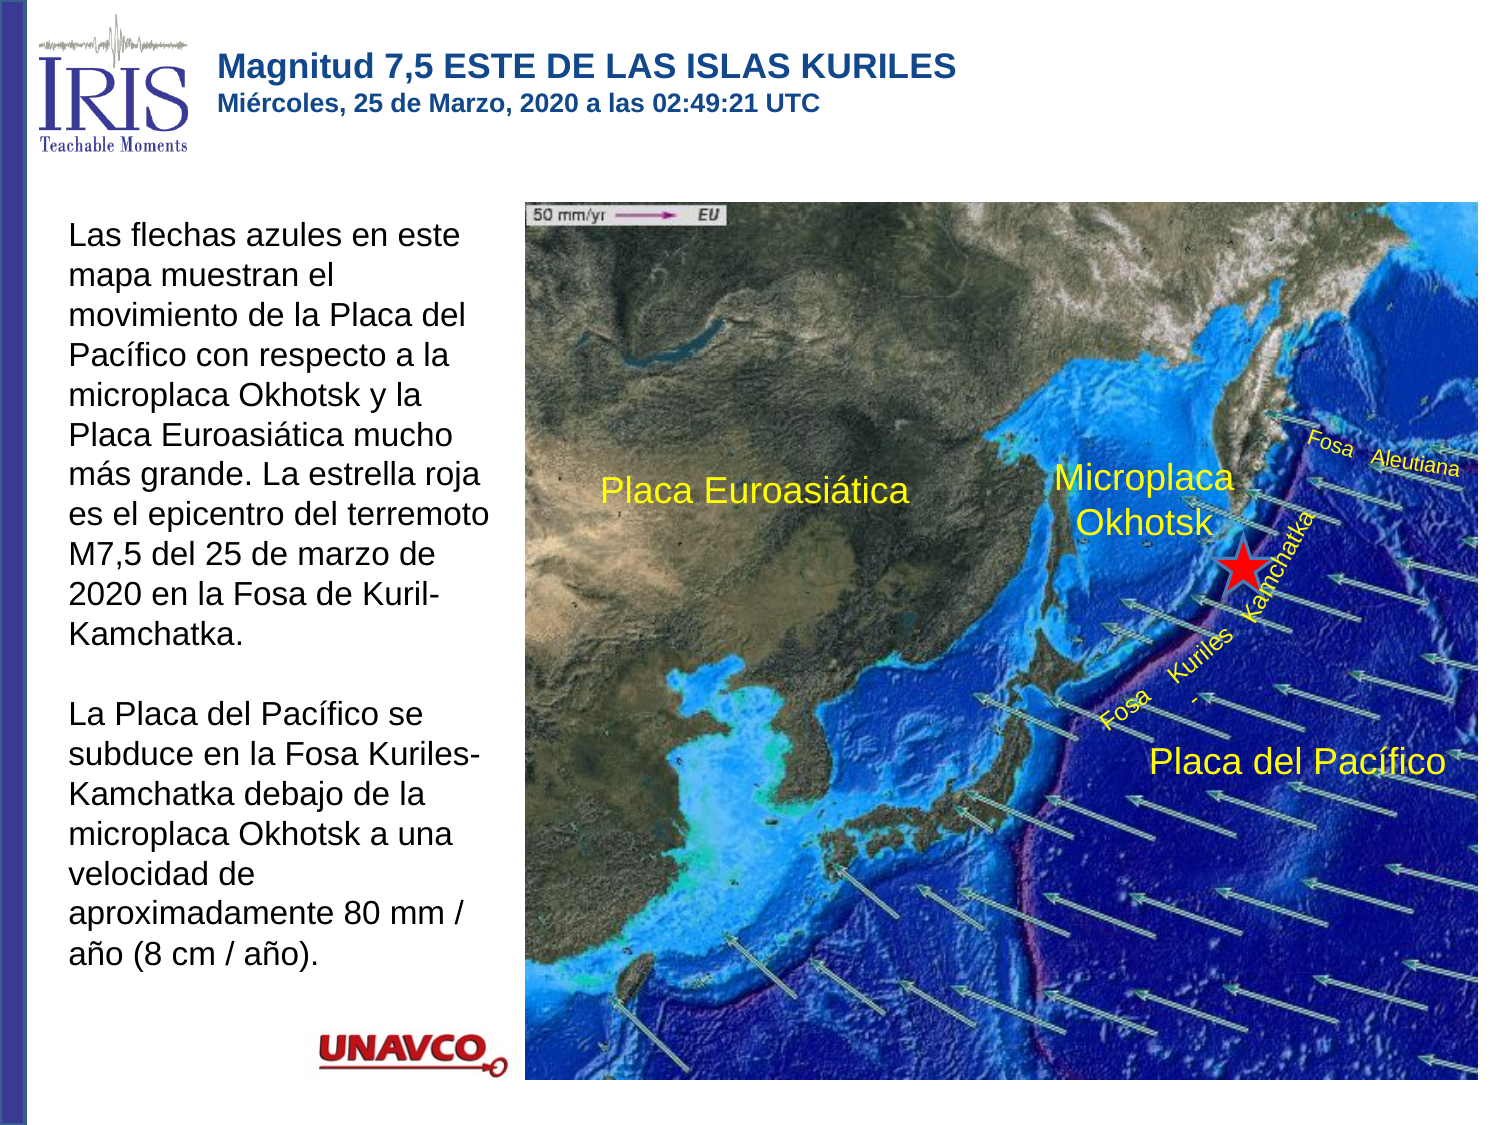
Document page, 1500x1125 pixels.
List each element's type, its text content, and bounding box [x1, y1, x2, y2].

picture [39, 12, 188, 165]
picture [524, 202, 1478, 1080]
text_box [0, 0, 27, 1125]
picture [306, 1029, 520, 1083]
text_box Magnitud 7,5 ESTE DE LAS ISLAS KURILES Miércoles, 25 de Marzo, 2020 a las 02:49:21 UTC [202, 0, 1499, 125]
text_box Las flechas azules en este mapa muestran el movimiento de la Placa del Pacífico con respecto a la microplaca Okhotsk y la Placa Euroasiática mucho más grande. La estrella roja es el epicentro del terremoto M7,5 del 25 de marzo de 2020 en la Fosa de Kuril-Kamchatka. La Placa del Pacífico se subduce en la Fosa Kuriles-Kamchatka debajo de la microplaca Okhotsk a una velocidad de aproximadamente 80 mm / año (8 cm / año). [53, 205, 506, 979]
